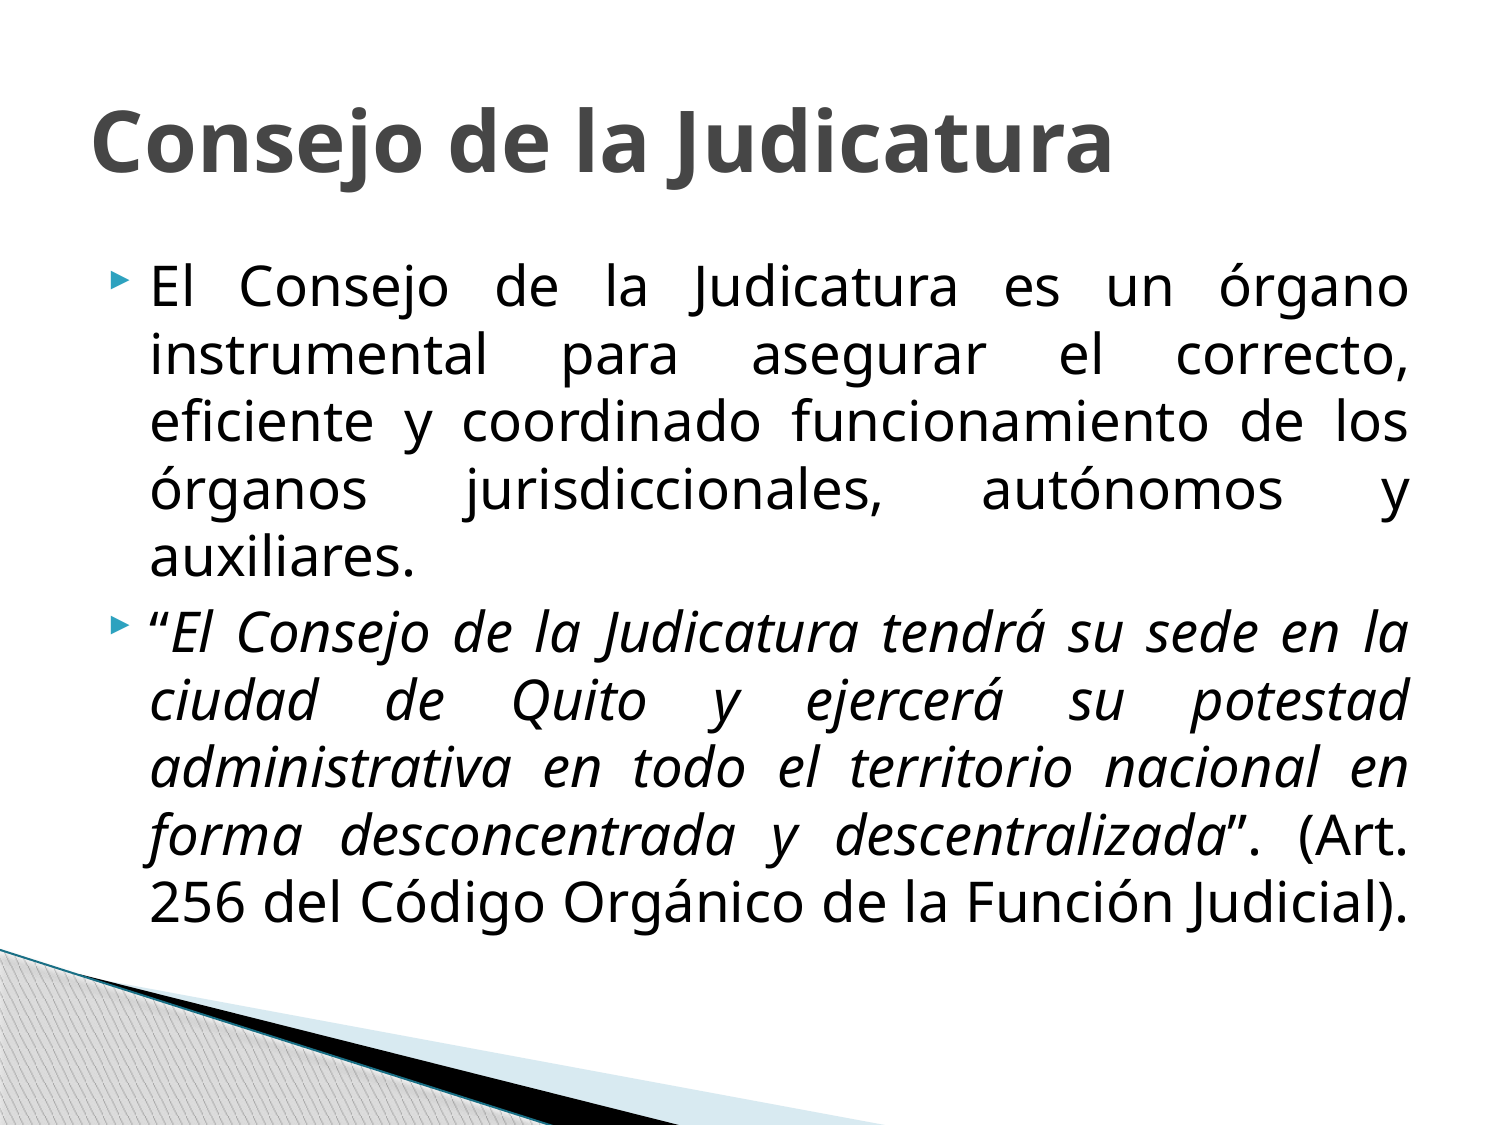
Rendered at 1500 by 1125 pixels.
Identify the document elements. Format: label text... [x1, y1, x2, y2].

list El Consejo de la Judicatura es un órgano instrumental para asegurar el correcto, eficiente y coordinado funcionamiento de los órganos jurisdiccionales, autónomos y auxiliares. “El Consejo de la Judicatura tendrá su sede en la ciudad de Quito y ejercerá su potestad administrativa en todo el territorio nacional en forma desconcentrada y descentralizada”. (Art. 256 del Código Orgánico de la Función Judicial). [75, 243, 1425, 986]
title Consejo de la Judicatura [75, 45, 1425, 233]
